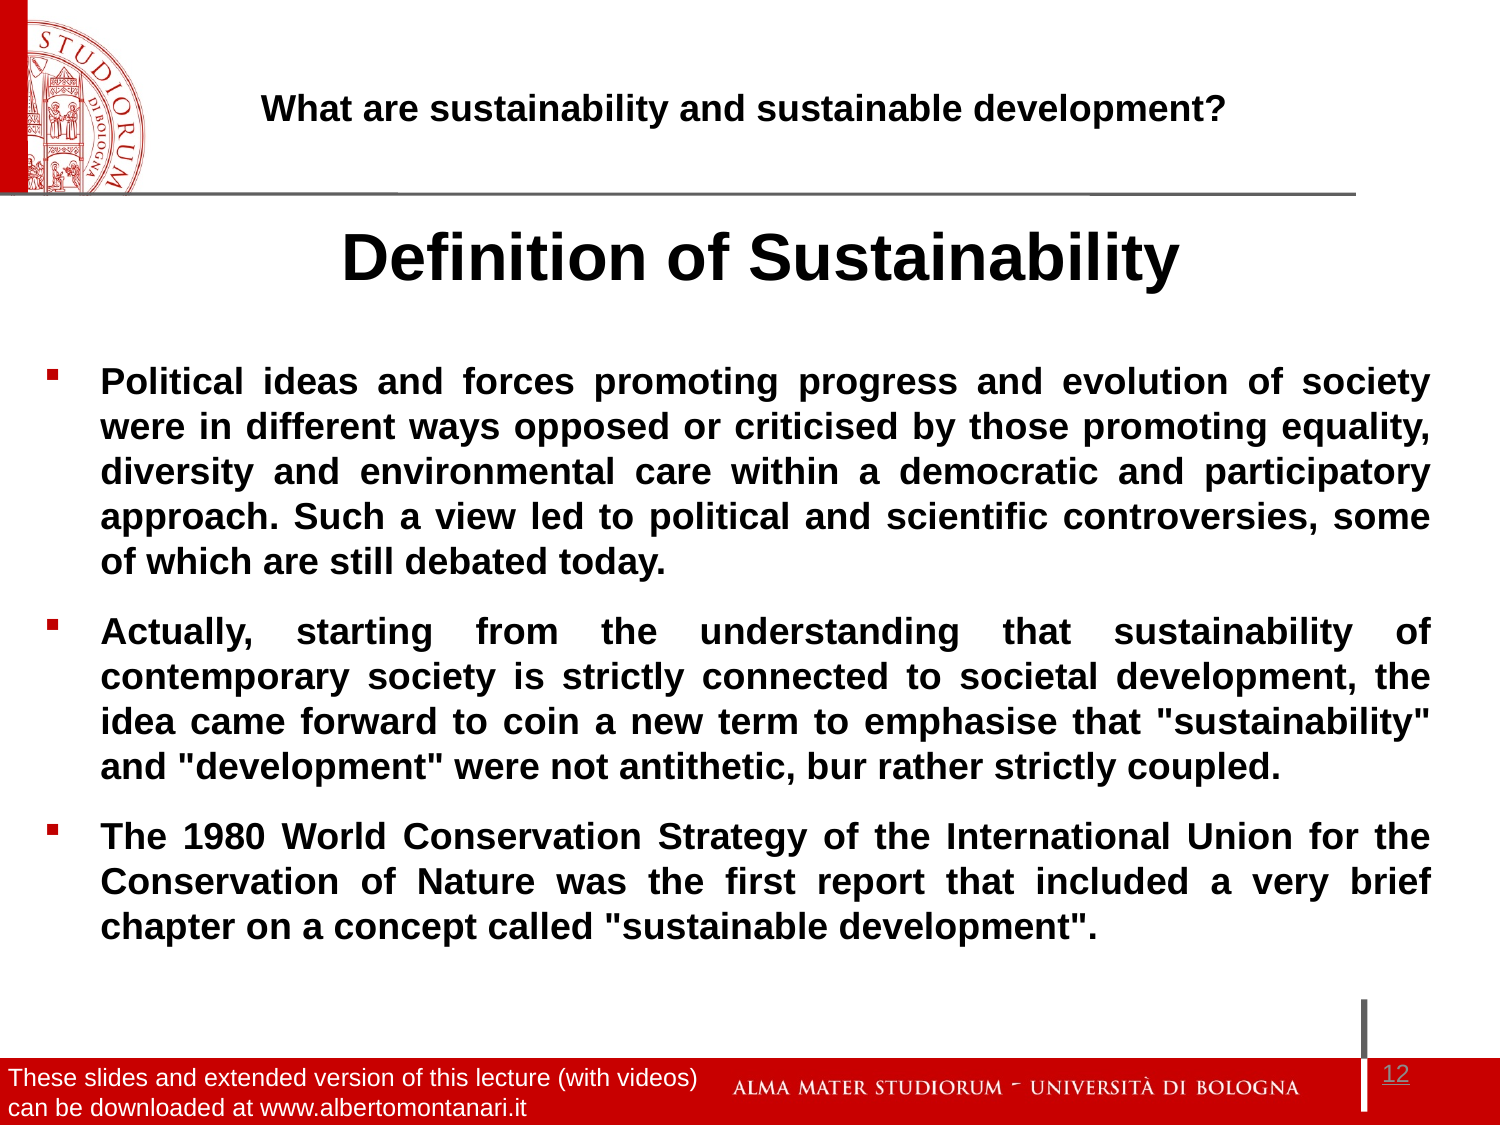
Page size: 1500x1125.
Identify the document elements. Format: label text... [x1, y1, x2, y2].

list Political ideas and forces promoting progress and evolution of society were in different ways opposed or criticised by those promoting equality, diversity and environmental care within a democratic and participatory approach. Such a view led to political and scientific controversies, some of which are still debated today. Actually, starting from the understanding that sustainability of contemporary society is strictly connected to societal development, the idea came forward to coin a new term to emphasise that "sustainability" and "development" were not antithetic, bur rather strictly coupled. The 1980 World Conservation Strategy of the International Union for the Conservation of Nature was the first report that included a very brief chapter on a concept called "sustainable development". [29, 349, 1447, 1003]
picture [28, 16, 151, 192]
slide_number 12 [1074, 1042, 1425, 1103]
picture [0, 1058, 1500, 1125]
text_box Definition of Sustainability [194, 206, 1329, 302]
